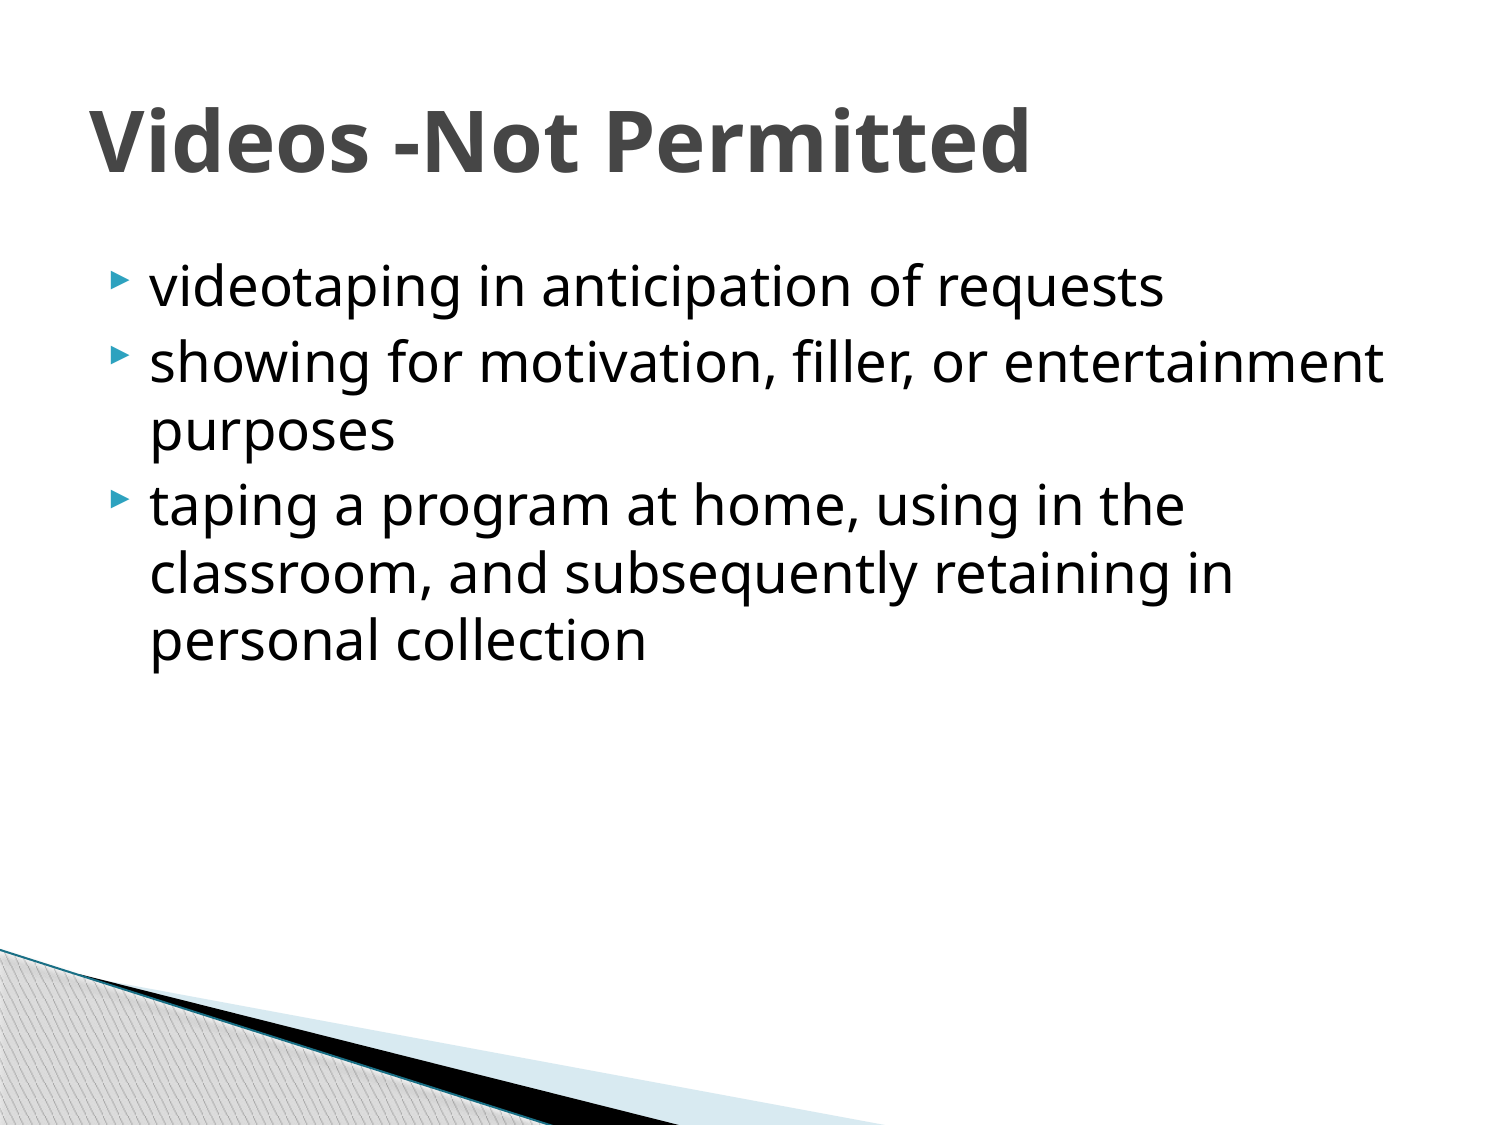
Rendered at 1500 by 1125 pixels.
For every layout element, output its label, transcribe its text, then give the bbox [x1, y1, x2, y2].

title Videos -Not Permitted [75, 45, 1425, 233]
list videotaping in anticipation of requests showing for motivation, filler, or entertainment purposes taping a program at home, using in the classroom, and subsequently retaining in personal collection [75, 243, 1425, 986]
